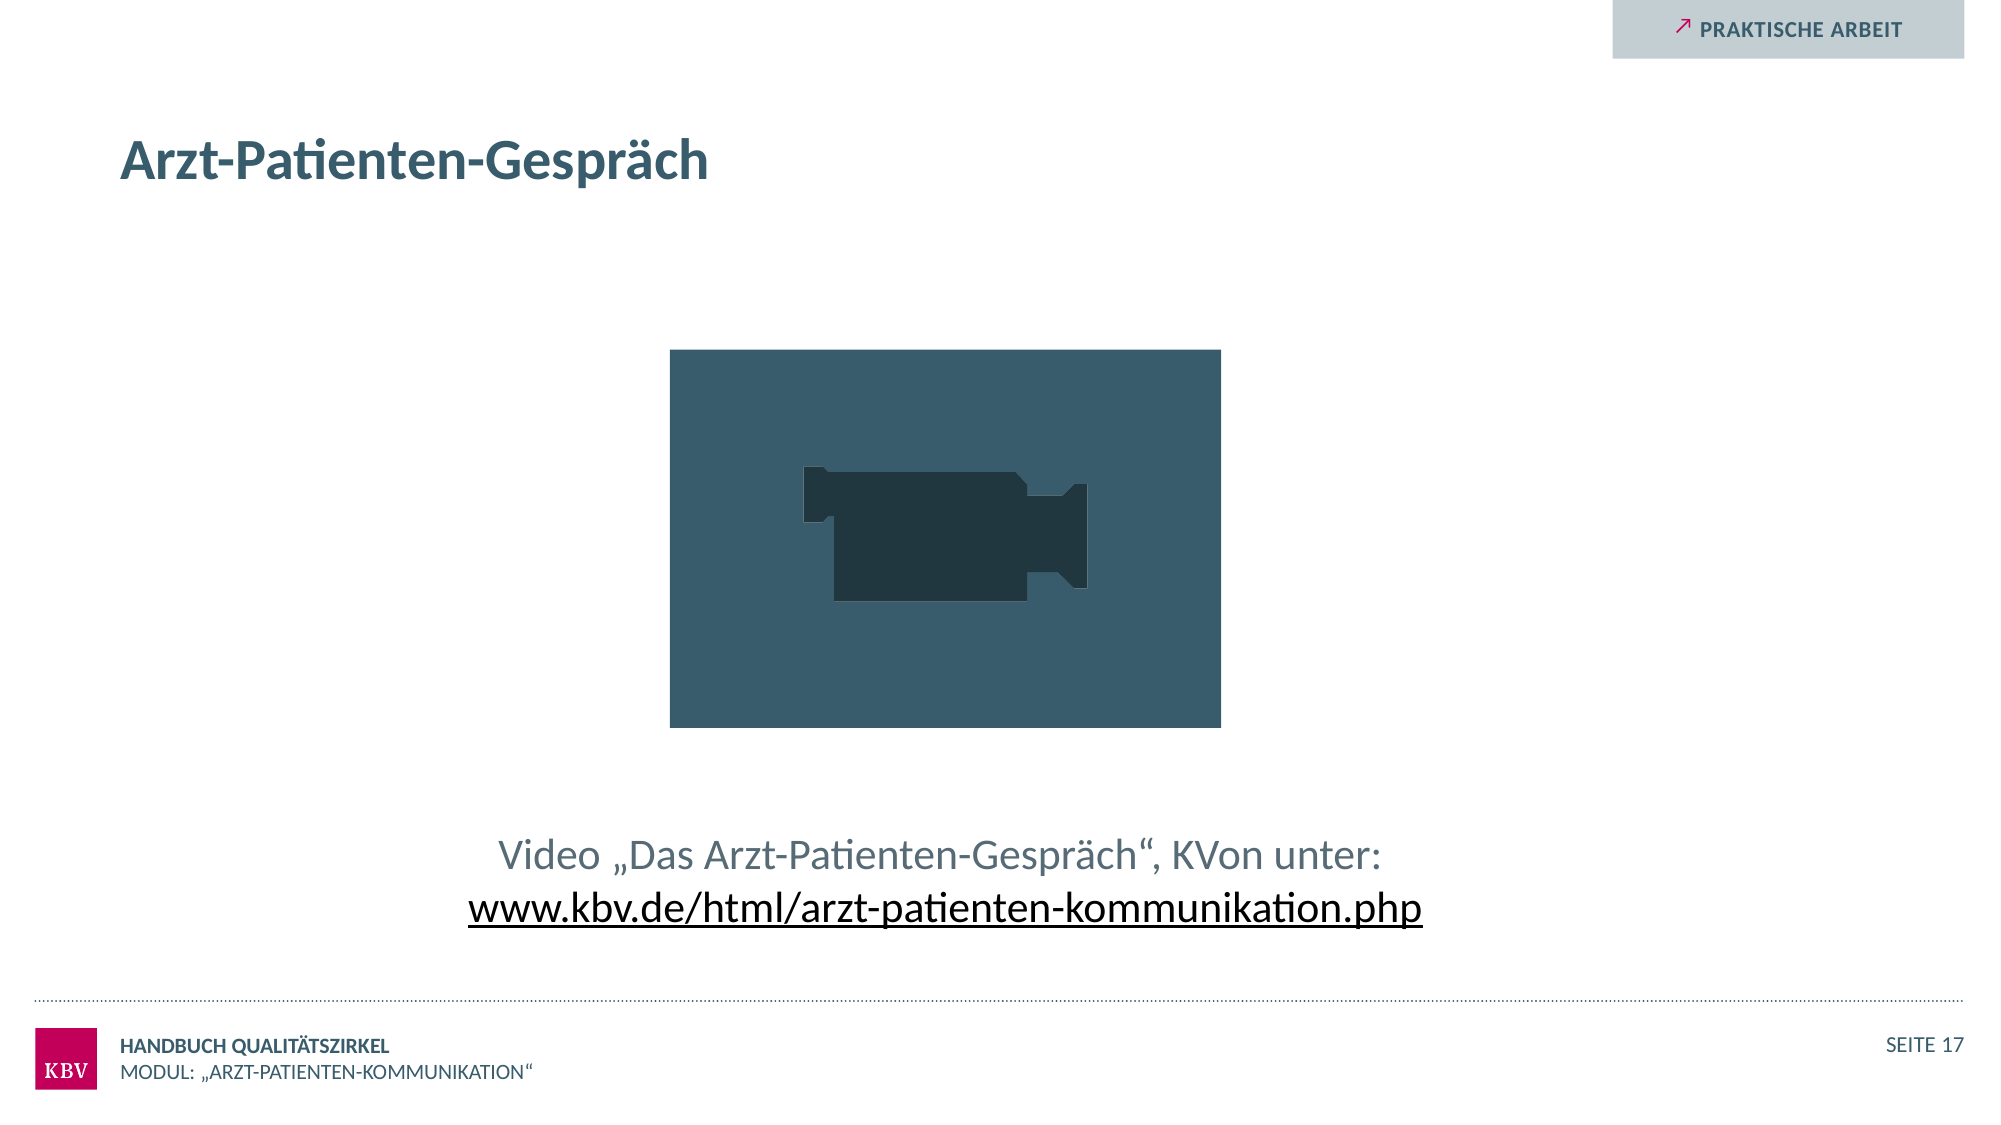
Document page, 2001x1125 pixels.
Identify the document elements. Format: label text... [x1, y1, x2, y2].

list Praktische Arbeit [1612, 0, 1965, 59]
slide_number Modul: „Arzt-Patienten-Kommunikation“ [120, 1057, 1668, 1084]
text_box Video „Das Arzt-Patienten-Gespräch“, KVon unter: www.kbv.de/html/arzt-patienten-kommunikation.php [445, 818, 1446, 939]
slide_number Seite 17 [1787, 1030, 1965, 1057]
text_box [669, 349, 1222, 728]
footer Handbuch Qualitätszirkel [120, 1030, 1668, 1057]
title Arzt-Patienten-Gespräch [120, 129, 1880, 201]
